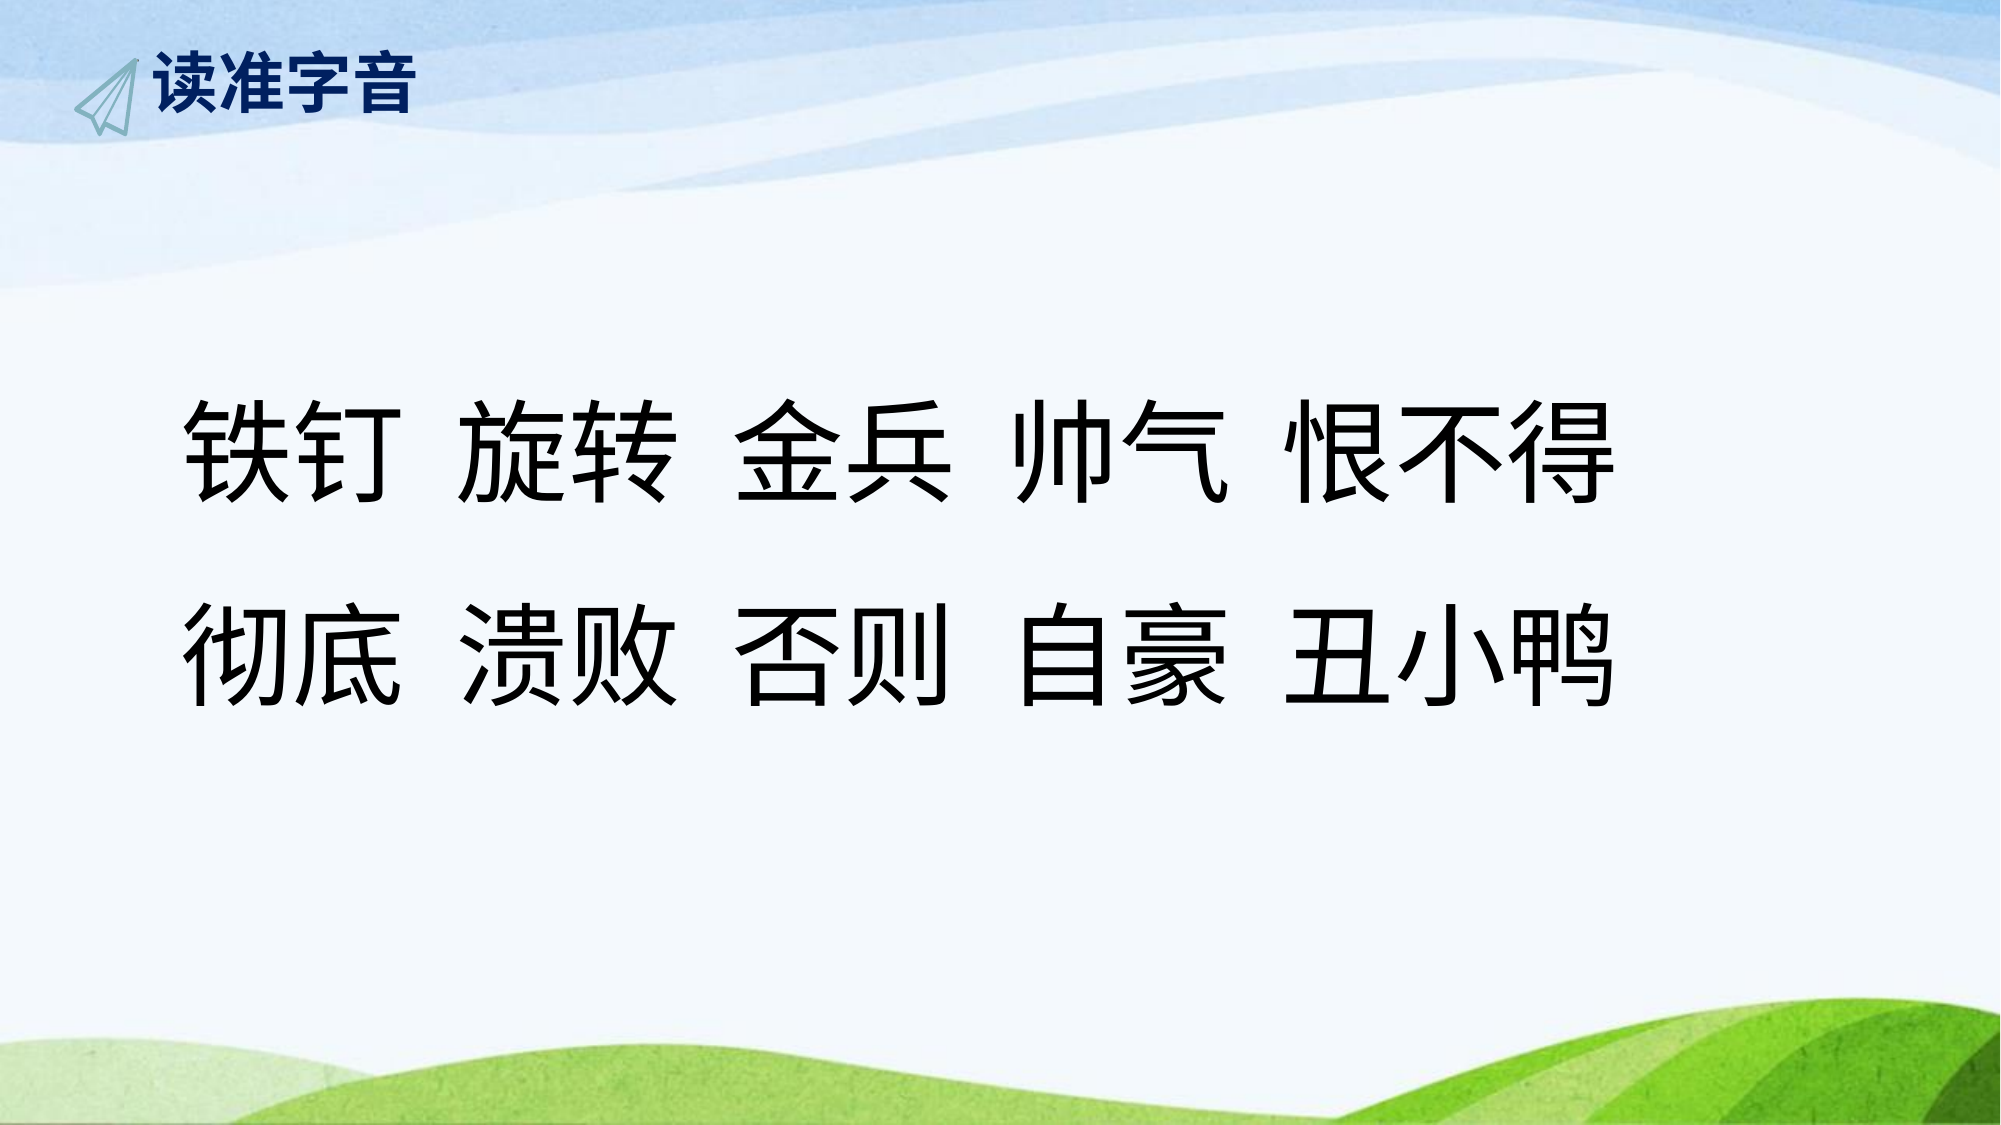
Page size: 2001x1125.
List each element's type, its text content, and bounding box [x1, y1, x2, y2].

title 铁钉 旋转 金兵 帅气 恨不得 彻底 溃败 否则 自豪 丑小鸭 [165, 408, 1891, 626]
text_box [74, 33, 524, 137]
picture [0, 0, 2001, 1125]
